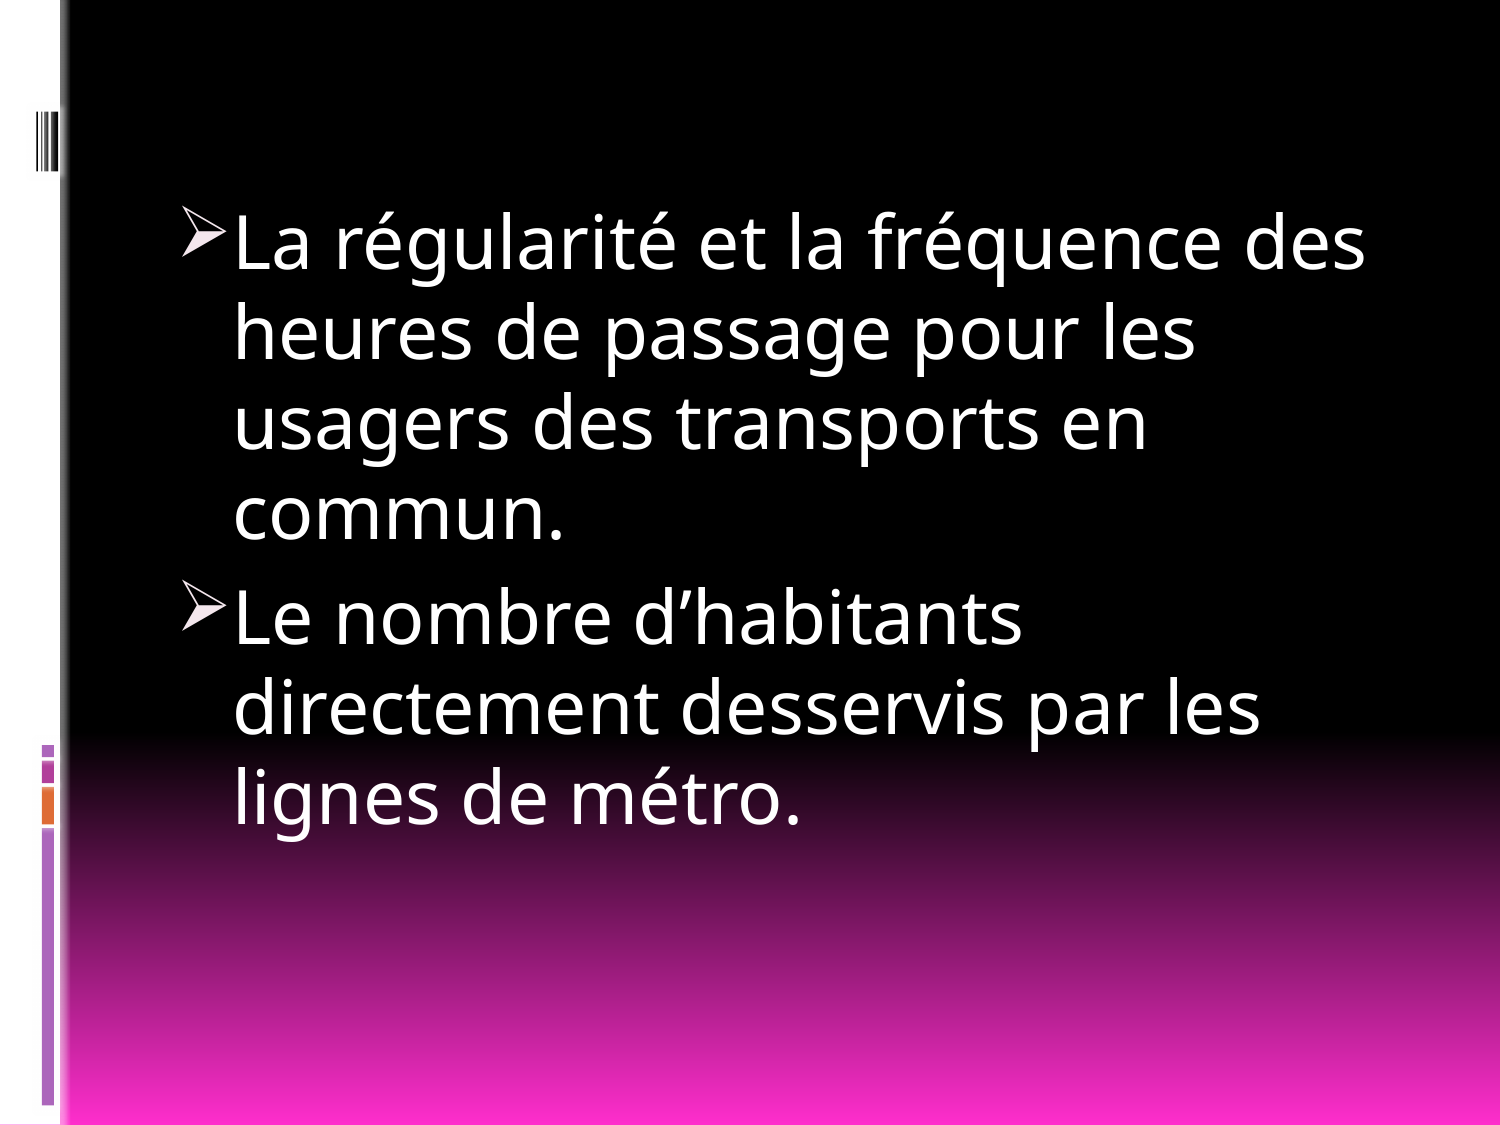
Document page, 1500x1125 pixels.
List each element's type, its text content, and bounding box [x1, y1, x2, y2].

list La régularité et la fréquence des heures de passage pour les usagers des transports en commun. Le nombre d’habitants directement desservis par les lignes de métro. [150, 187, 1425, 1043]
